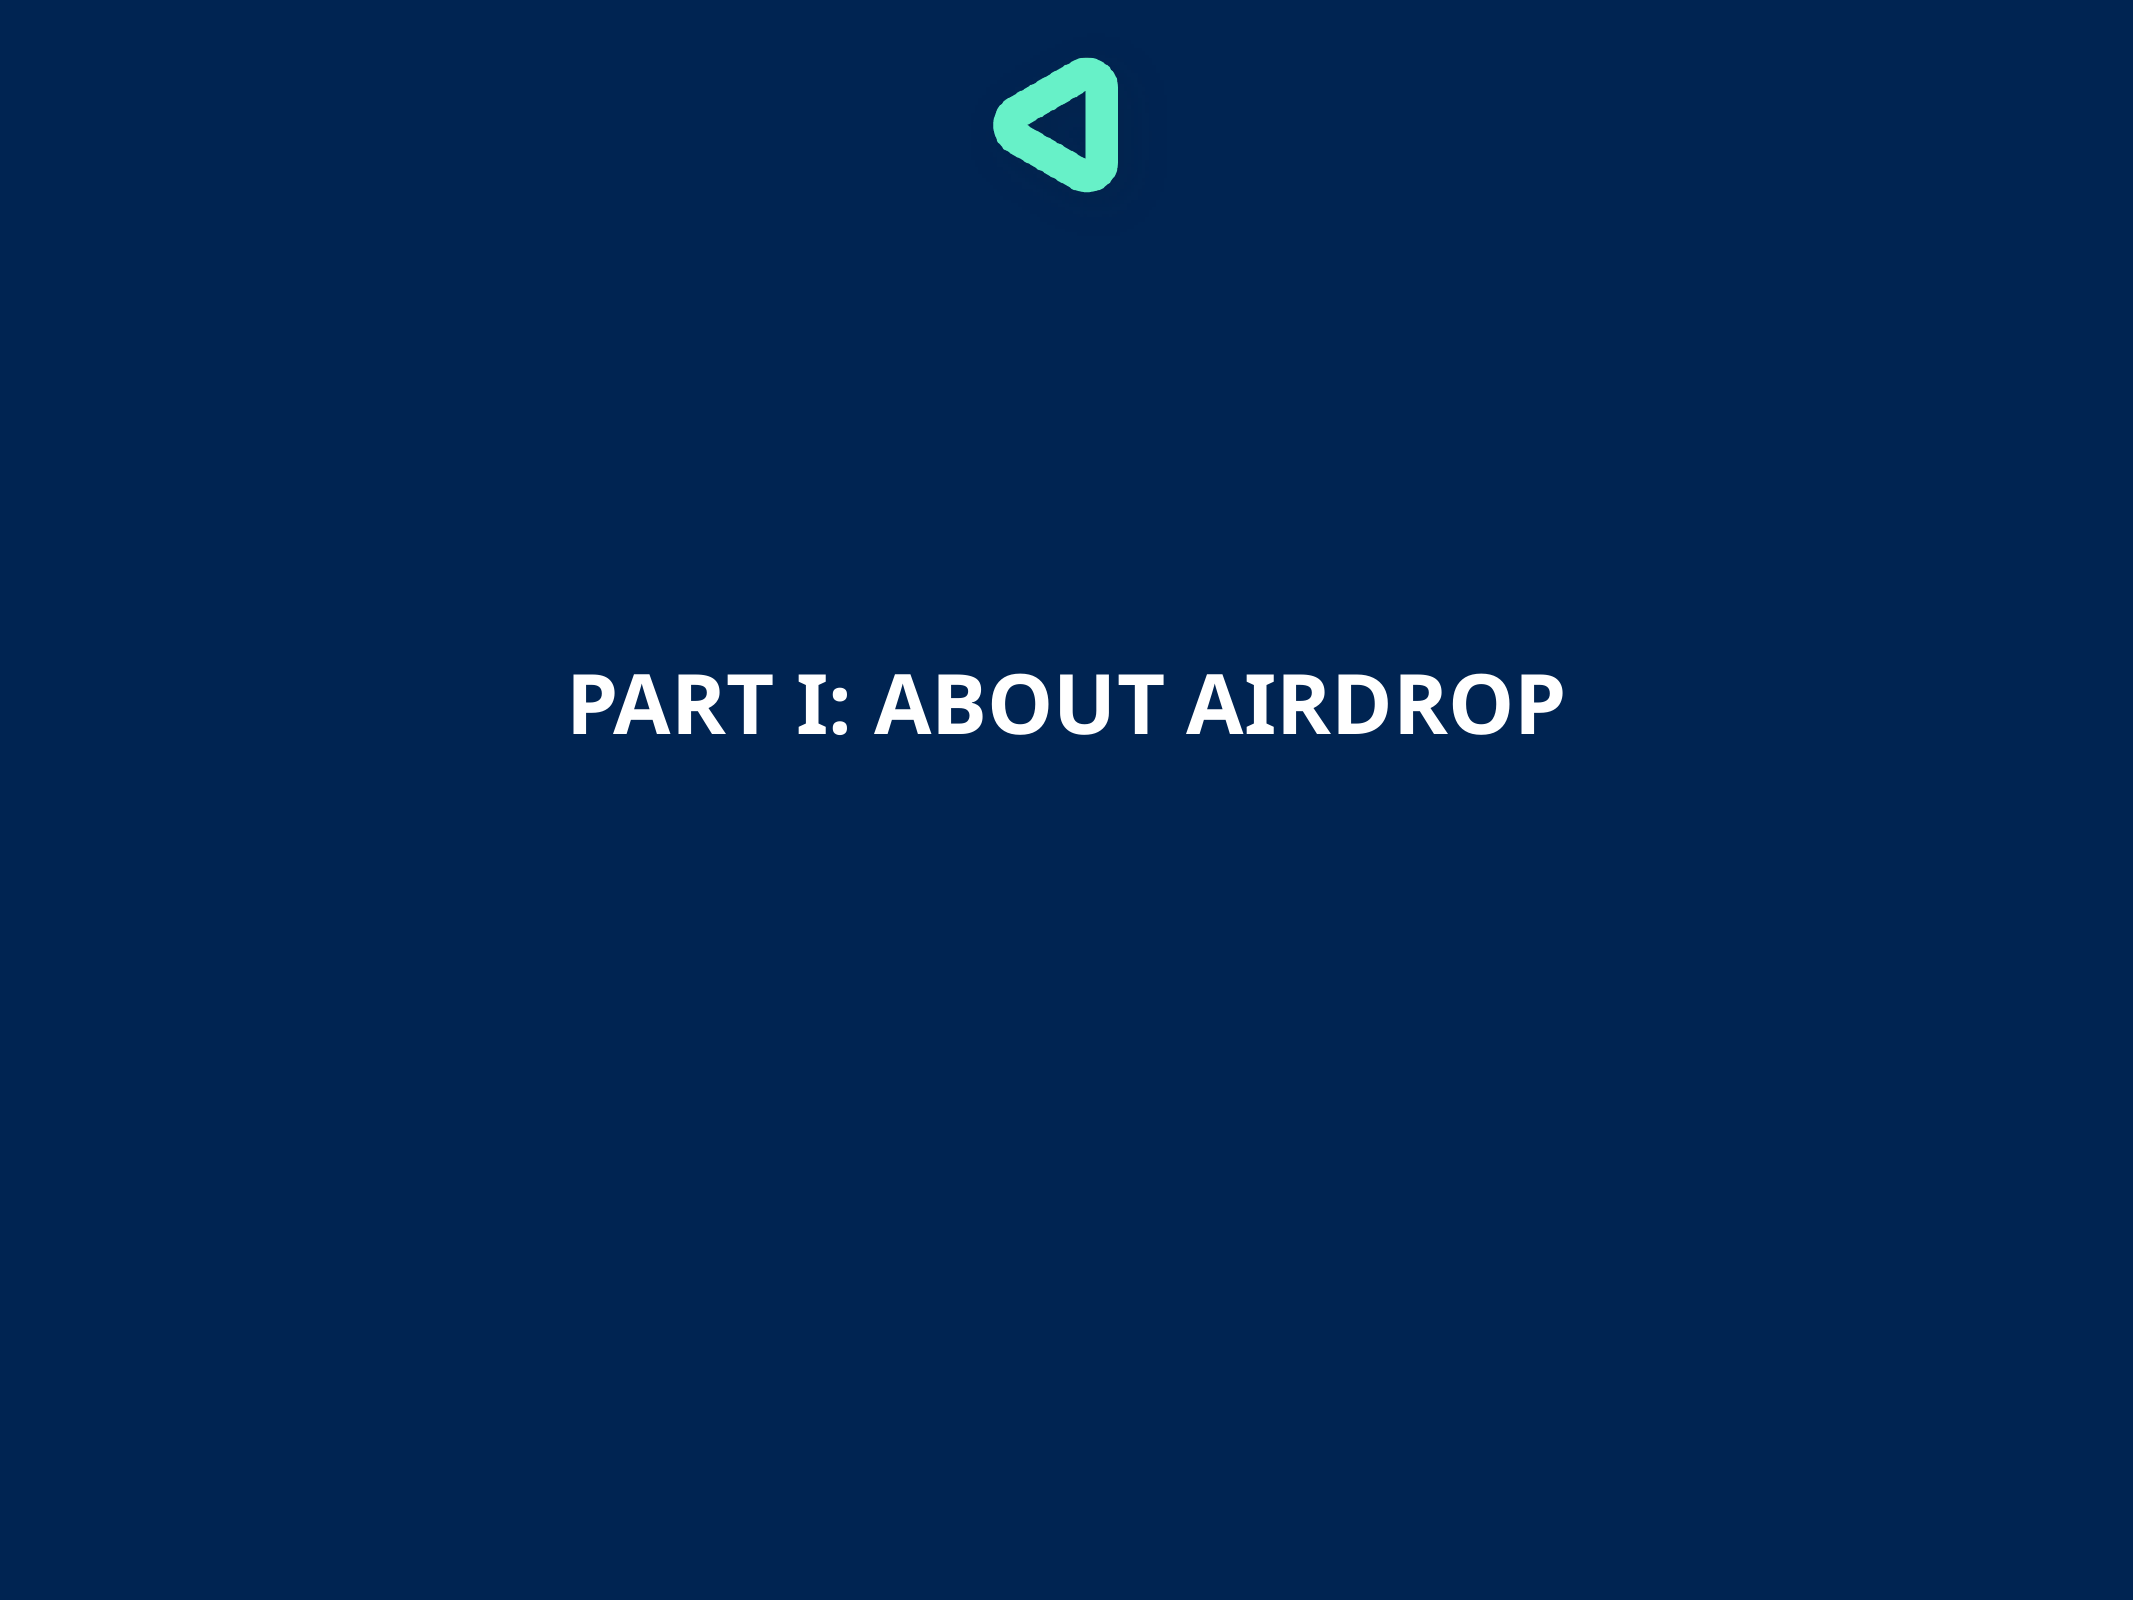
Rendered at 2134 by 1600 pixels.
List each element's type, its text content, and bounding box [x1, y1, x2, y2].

picture [948, 11, 1185, 258]
title PART I: ABOUT AIRDROP [207, 532, 1926, 752]
